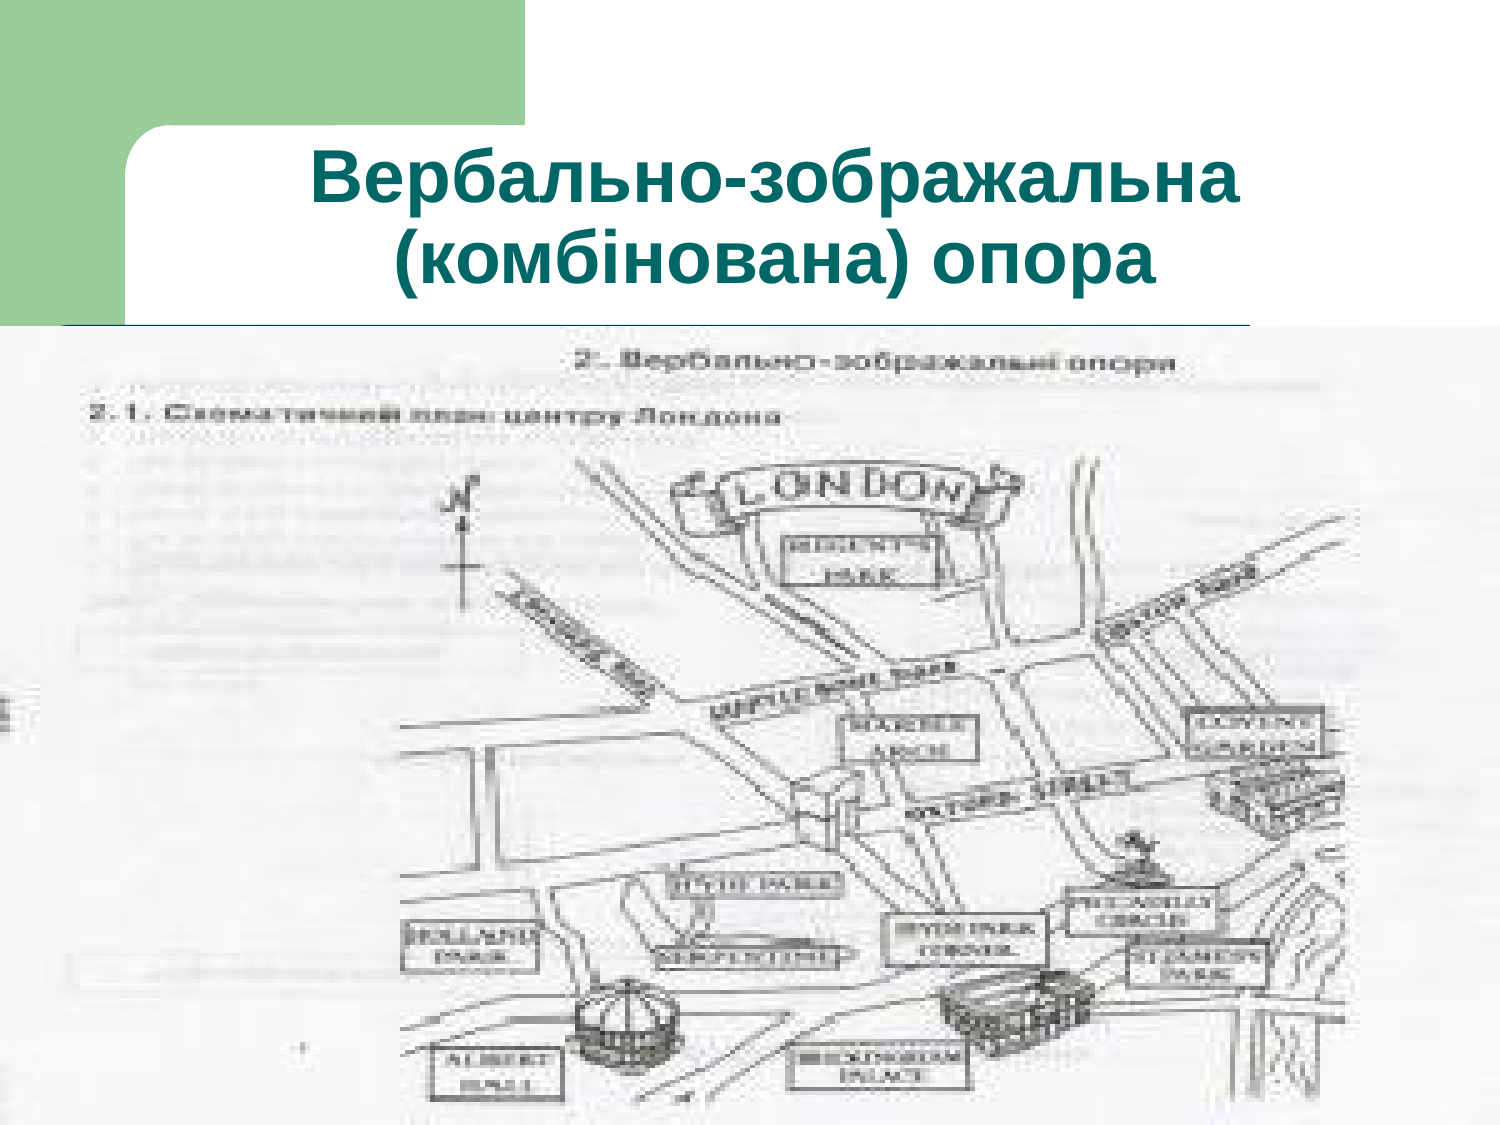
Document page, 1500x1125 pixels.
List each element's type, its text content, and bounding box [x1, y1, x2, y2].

title Вербально-зображальна (комбінована) опора [125, 125, 1425, 313]
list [0, 326, 1500, 1125]
